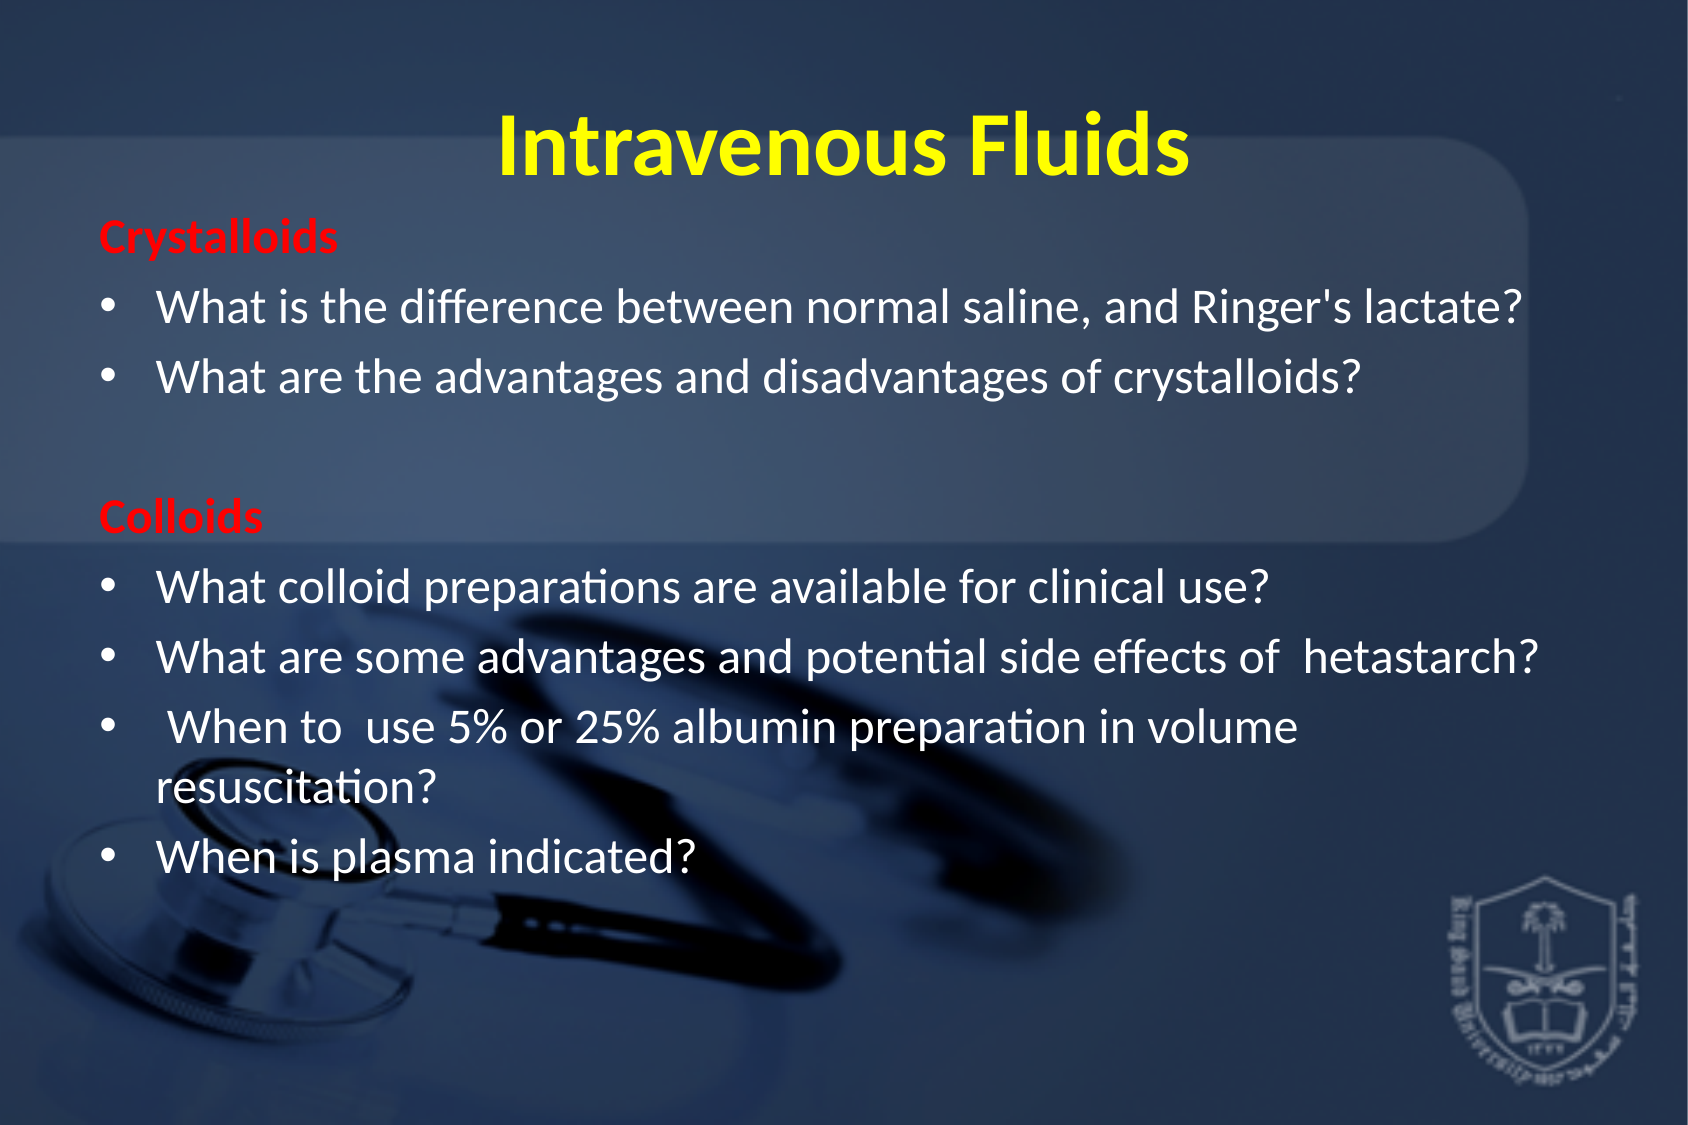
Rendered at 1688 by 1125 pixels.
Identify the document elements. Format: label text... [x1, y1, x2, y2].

list Crystalloids What is the difference between normal saline, and Ringer's lactate? What are the advantages and disadvantages of crystalloids? Colloids What colloid preparations are available for clinical use? What are some advantages and potential side effects of hetastarch? When to use 5% or 25% albumin preparation in volume resuscitation? When is plasma indicated? [84, 196, 1604, 1071]
picture [0, 0, 1688, 1125]
title Intravenous Fluids [84, 45, 1604, 196]
